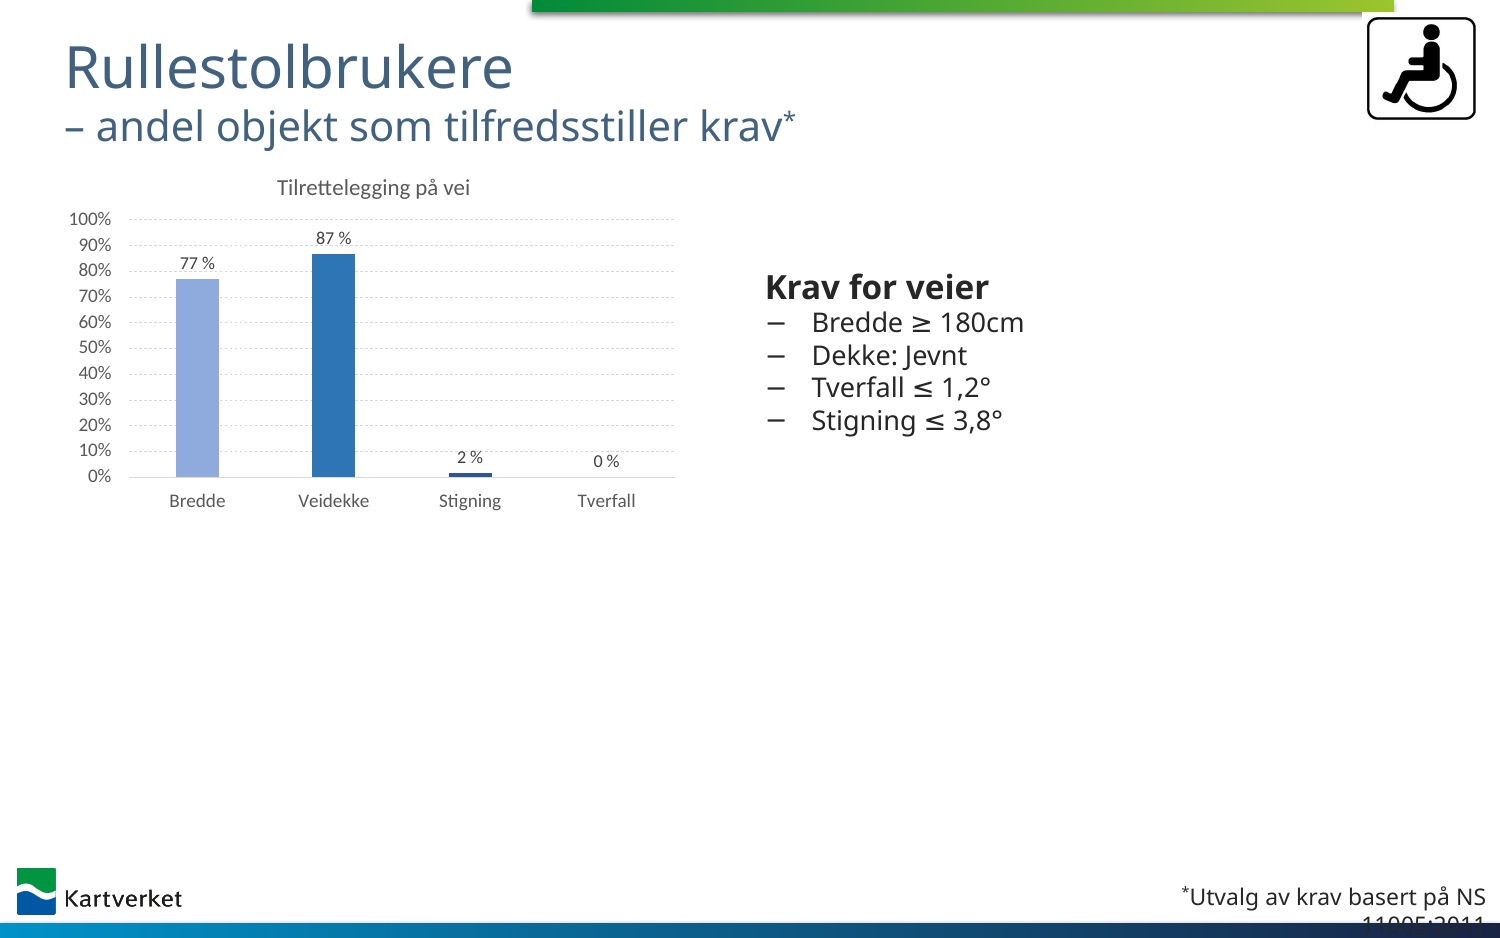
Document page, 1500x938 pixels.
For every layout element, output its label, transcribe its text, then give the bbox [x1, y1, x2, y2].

picture [1362, 12, 1481, 126]
text_box Rullestolbrukere – andel objekt som tilfredsstiller krav* [49, 25, 1431, 158]
text_box *Utvalg av krav basert på NS 11005:2011 [1068, 873, 1500, 938]
picture [62, 166, 686, 519]
text_box Krav for veier Bredde ≥ 180cm Dekke: Jevnt Tverfall ≤ 1,2° Stigning ≤ 3,8° [750, 258, 1234, 444]
